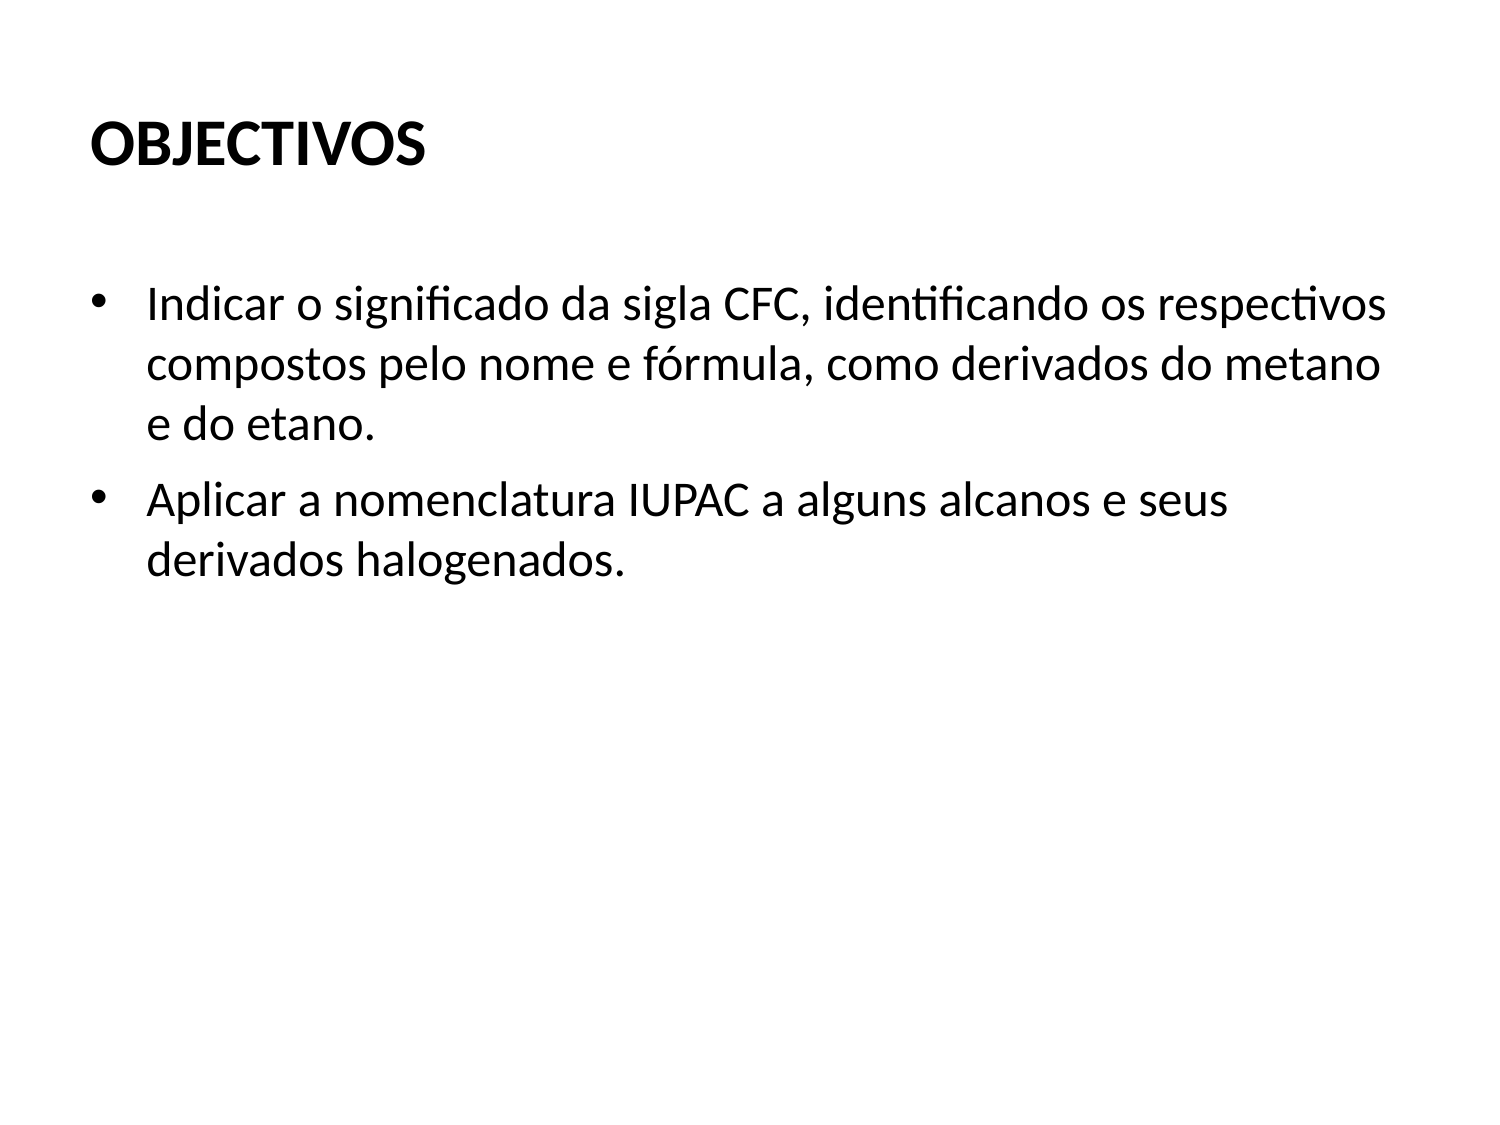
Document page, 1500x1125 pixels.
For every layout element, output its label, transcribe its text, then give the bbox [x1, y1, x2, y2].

list Indicar o significado da sigla CFC, identificando os respectivos compostos pelo nome e fórmula, como derivados do metano e do etano. Aplicar a nomenclatura IUPAC a alguns alcanos e seus derivados halogenados. [75, 262, 1425, 1005]
title OBJECTIVOS [75, 45, 1425, 233]
